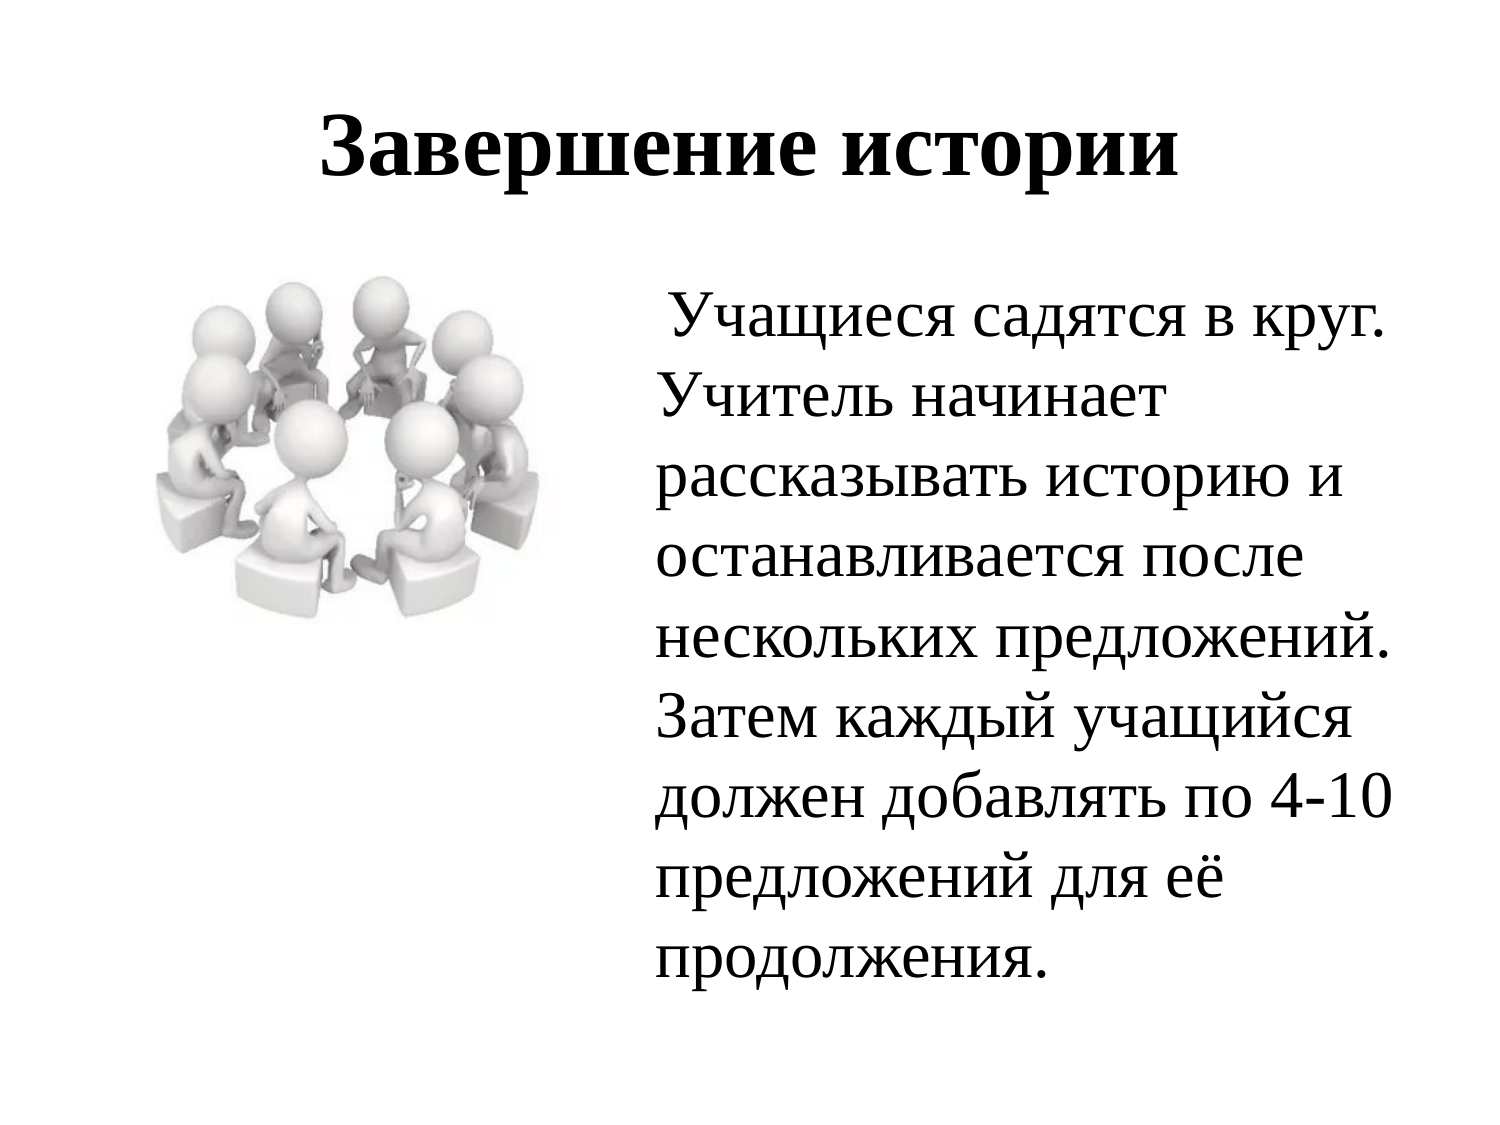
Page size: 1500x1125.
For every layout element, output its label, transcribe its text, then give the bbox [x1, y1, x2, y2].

title Завершение истории [75, 45, 1425, 233]
picture [100, 231, 587, 670]
list Учащиеся садятся в круг. Учитель начинает рассказывать историю и останавливается после нескольких предложений. Затем каждый учащийся должен добавлять по 4-10 предложений для её продолжения. [584, 262, 1425, 1005]
